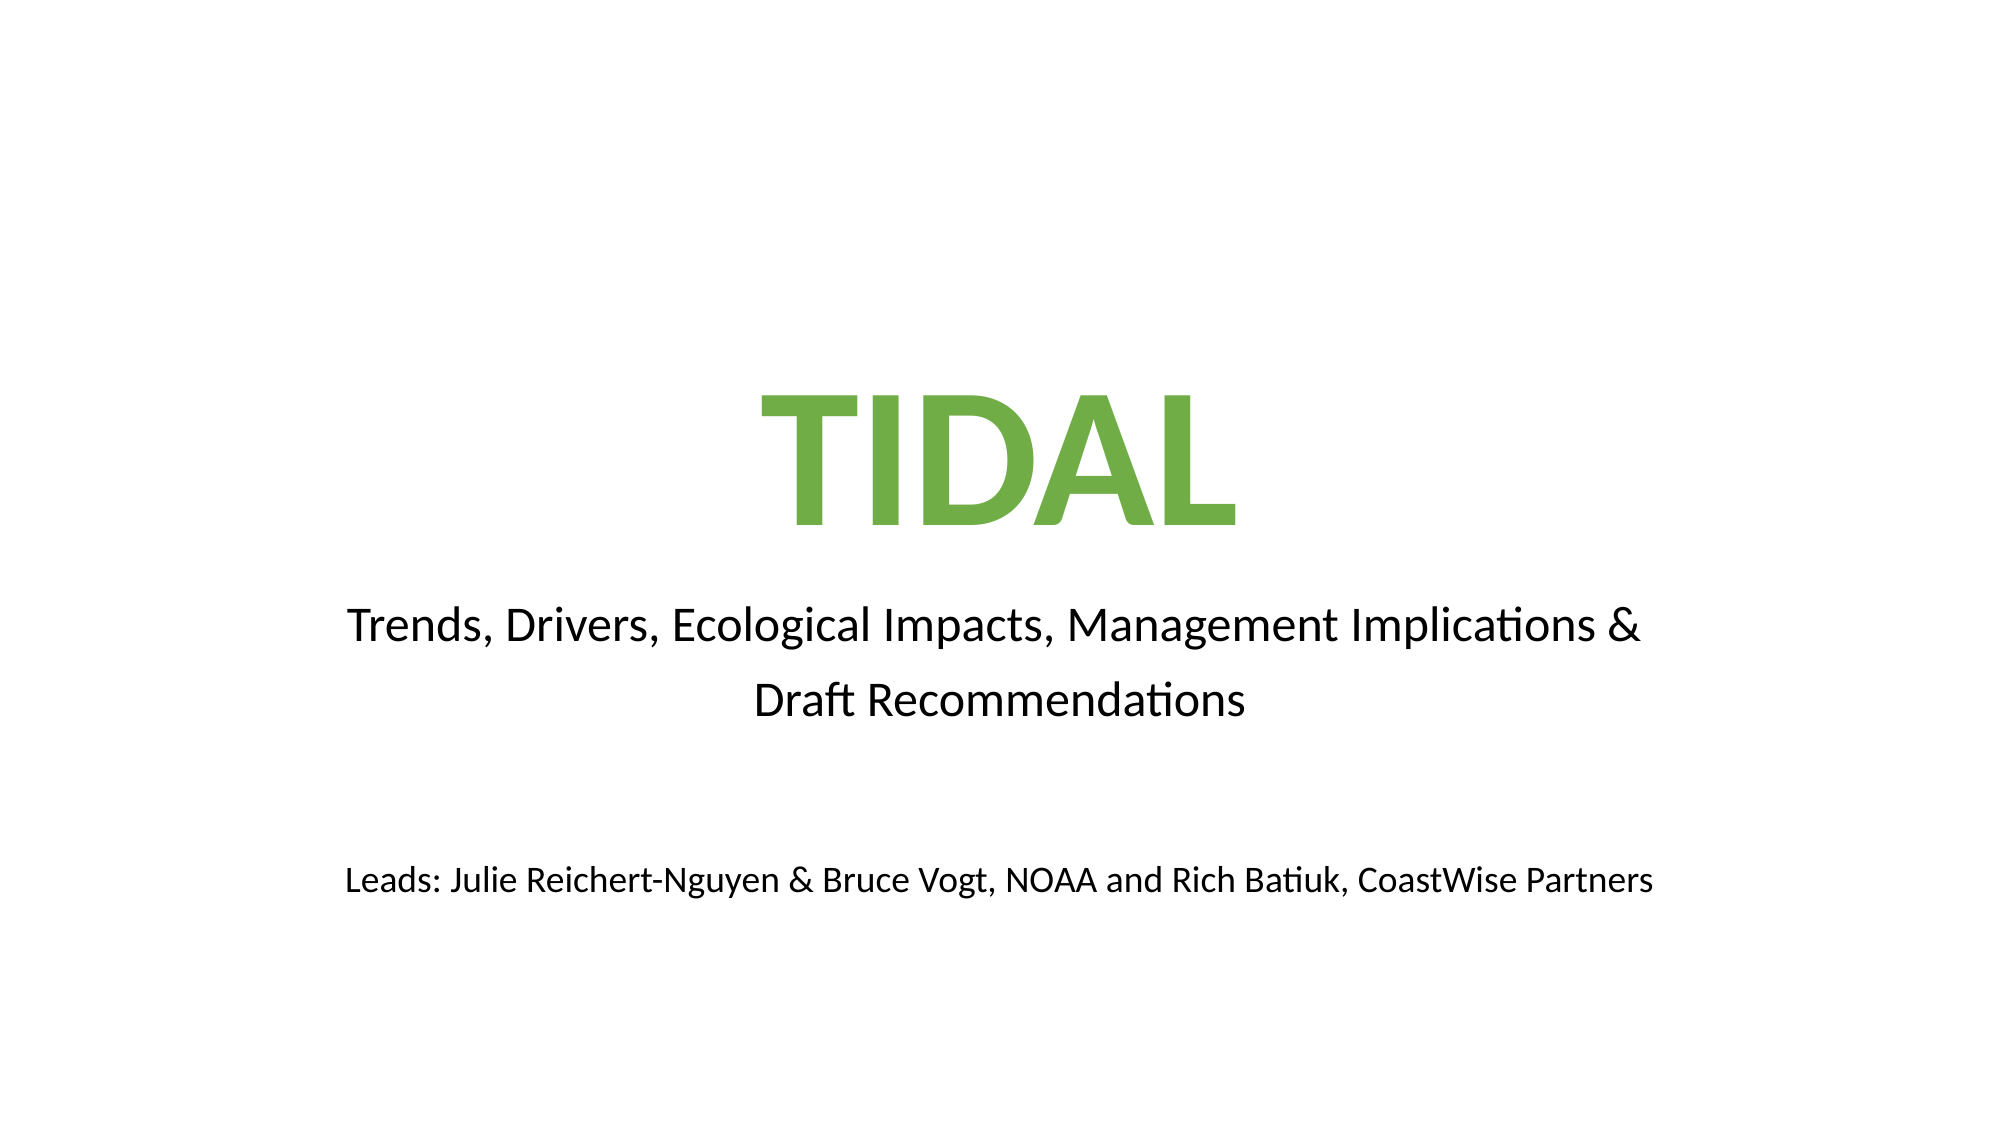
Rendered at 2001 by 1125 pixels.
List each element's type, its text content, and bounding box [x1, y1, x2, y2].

subtitle Trends, Drivers, Ecological Impacts, Management Implications & Draft Recommendations [249, 590, 1750, 847]
text_box Leads: Julie Reichert-Nguyen & Bruce Vogt, NOAA and Rich Batiuk, CoastWise Partners [184, 847, 1816, 908]
title TIDAL [249, 184, 1750, 576]
